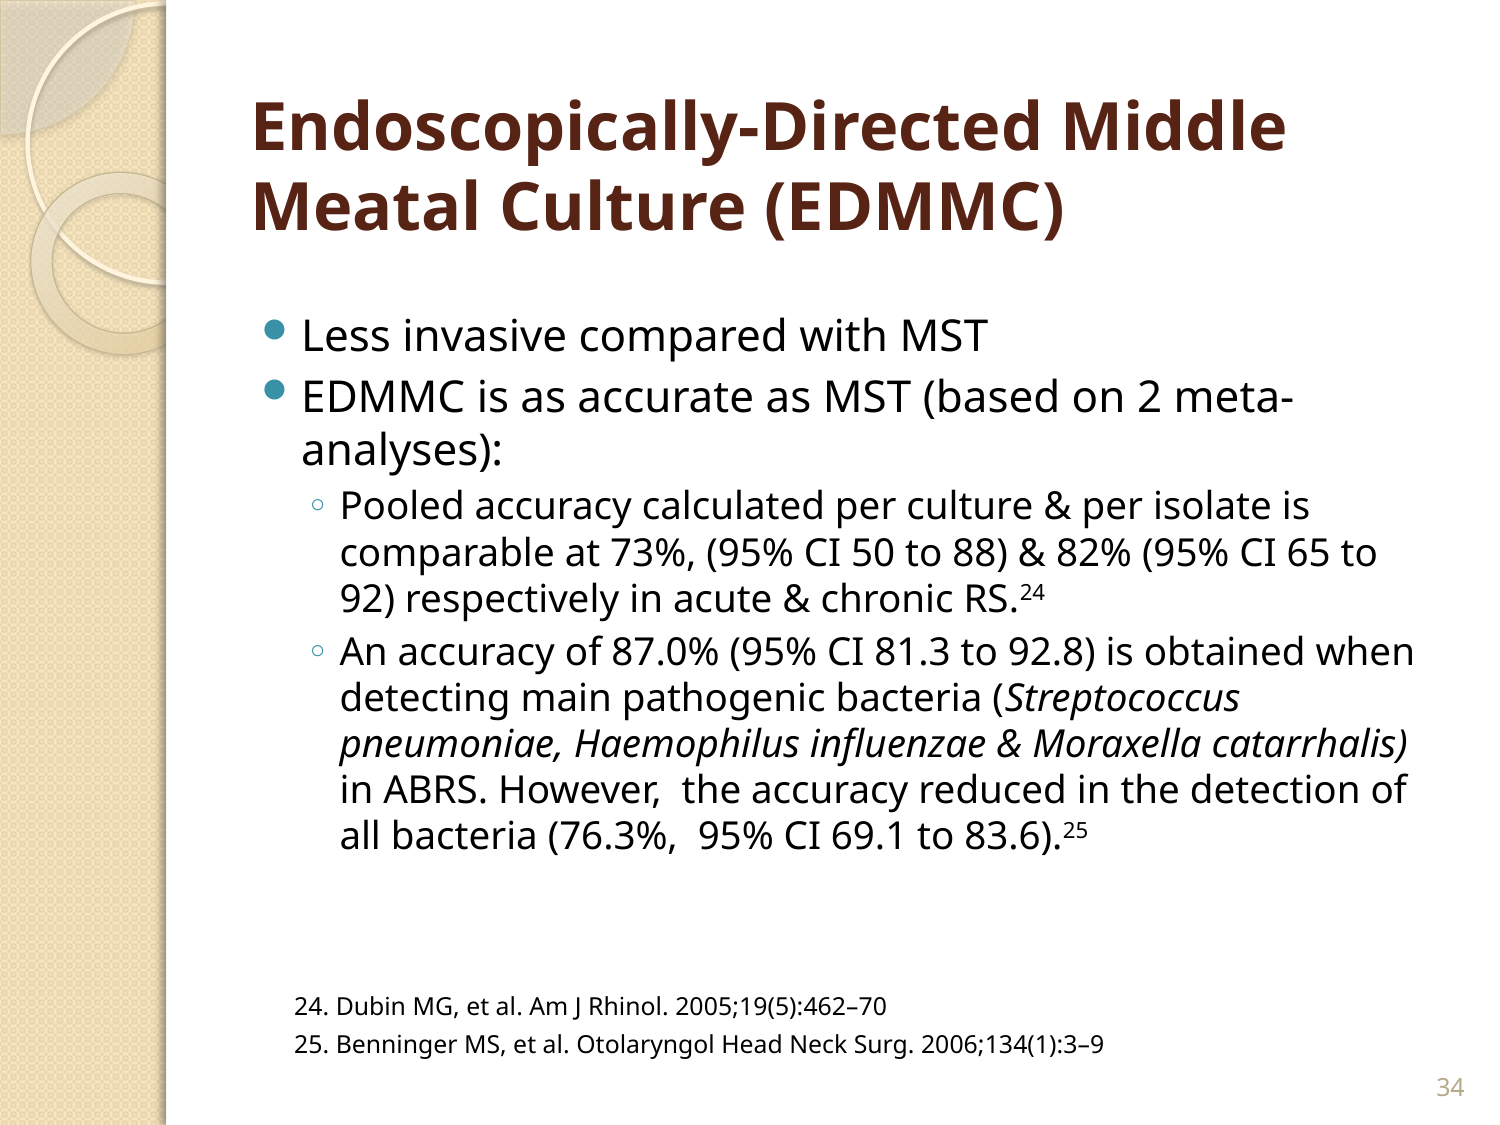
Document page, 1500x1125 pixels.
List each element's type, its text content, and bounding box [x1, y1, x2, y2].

title Endoscopically-Directed Middle Meatal Culture (EDMMC) [235, 70, 1466, 258]
list Less invasive compared with MST EDMMC is as accurate as MST (based on 2 meta-analyses): Pooled accuracy calculated per culture & per isolate is comparable at 73%, (95% CI 50 to 88) & 82% (95% CI 65 to 92) respectively in acute & chronic RS.24 An accuracy of 87.0% (95% CI 81.3 to 92.8) is obtained when detecting main pathogenic bacteria (Streptococcus pneumoniae, Haemophilus influenzae & Moraxella catarrhalis) in ABRS. However, the accuracy reduced in the detection of all bacteria (76.3%, 95% CI 69.1 to 83.6).25 24. Dubin MG, et al. Am J Rhinol. 2005;19(5):462–70 25. Benninger MS, et al. Otolaryngol Head Neck Surg. 2006;134(1):3–9 [235, 299, 1450, 1088]
slide_number 34 [1413, 1034, 1488, 1113]
